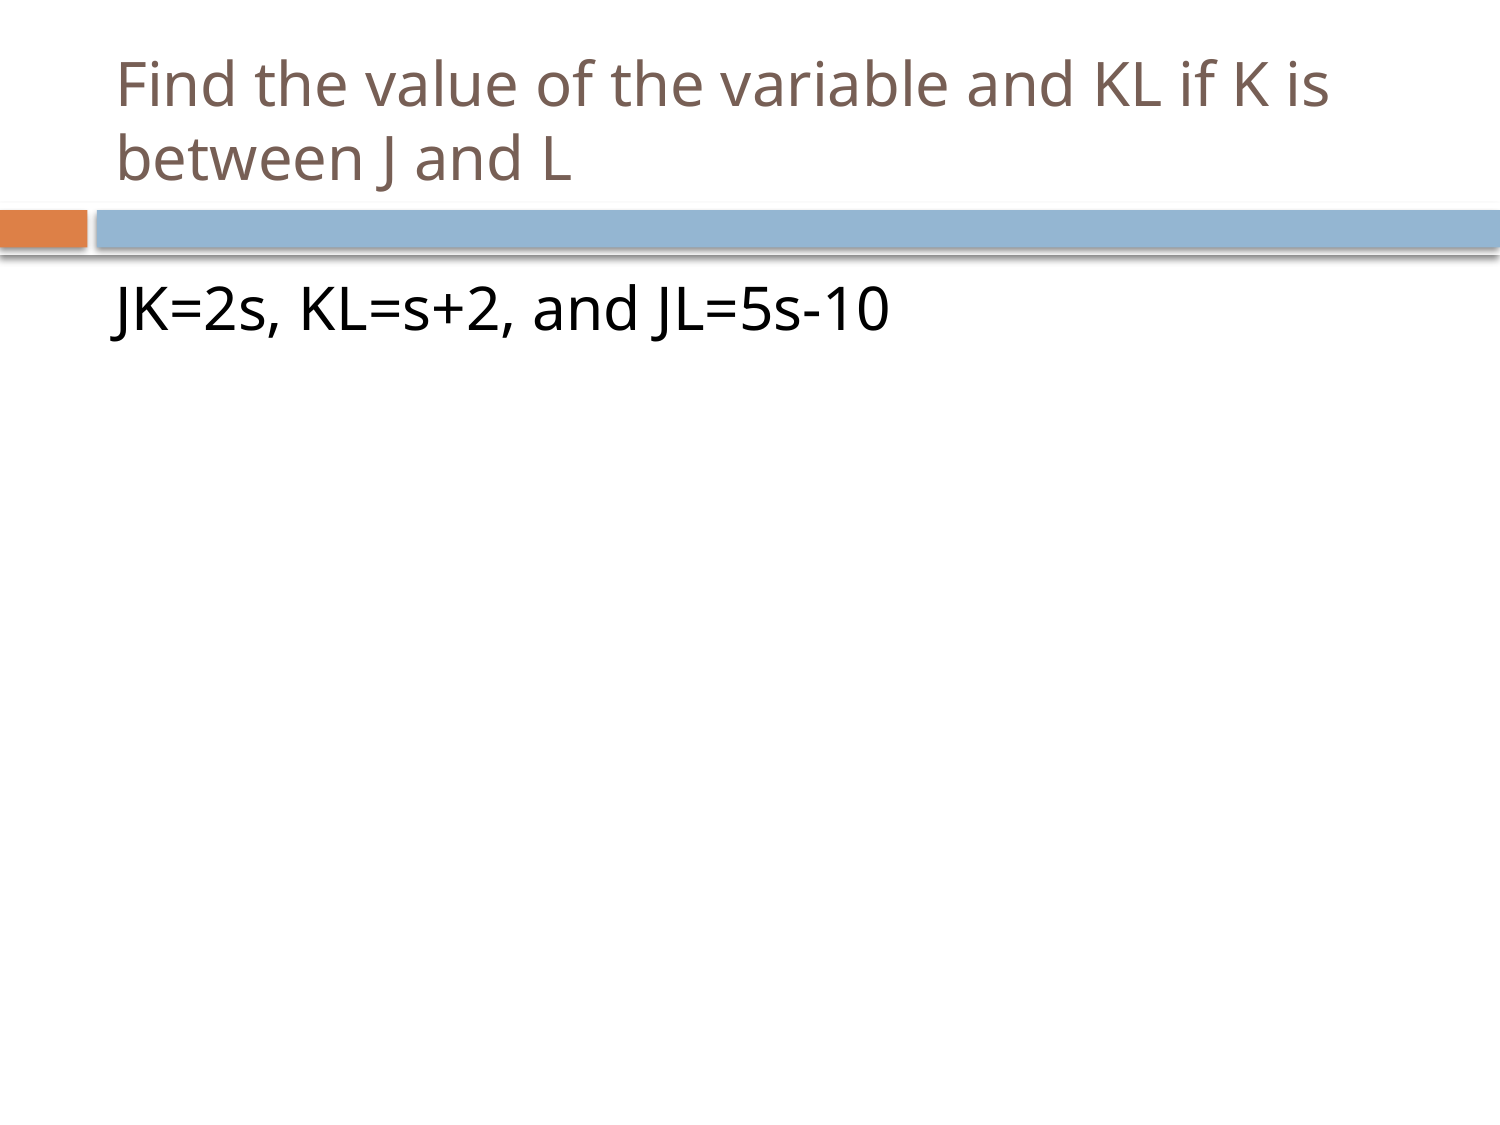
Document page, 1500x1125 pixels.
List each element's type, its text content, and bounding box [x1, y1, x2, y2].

list JK=2s, KL=s+2, and JL=5s-10 [100, 262, 1438, 1000]
title Find the value of the variable and KL if K is between J and L [100, 37, 1438, 200]
